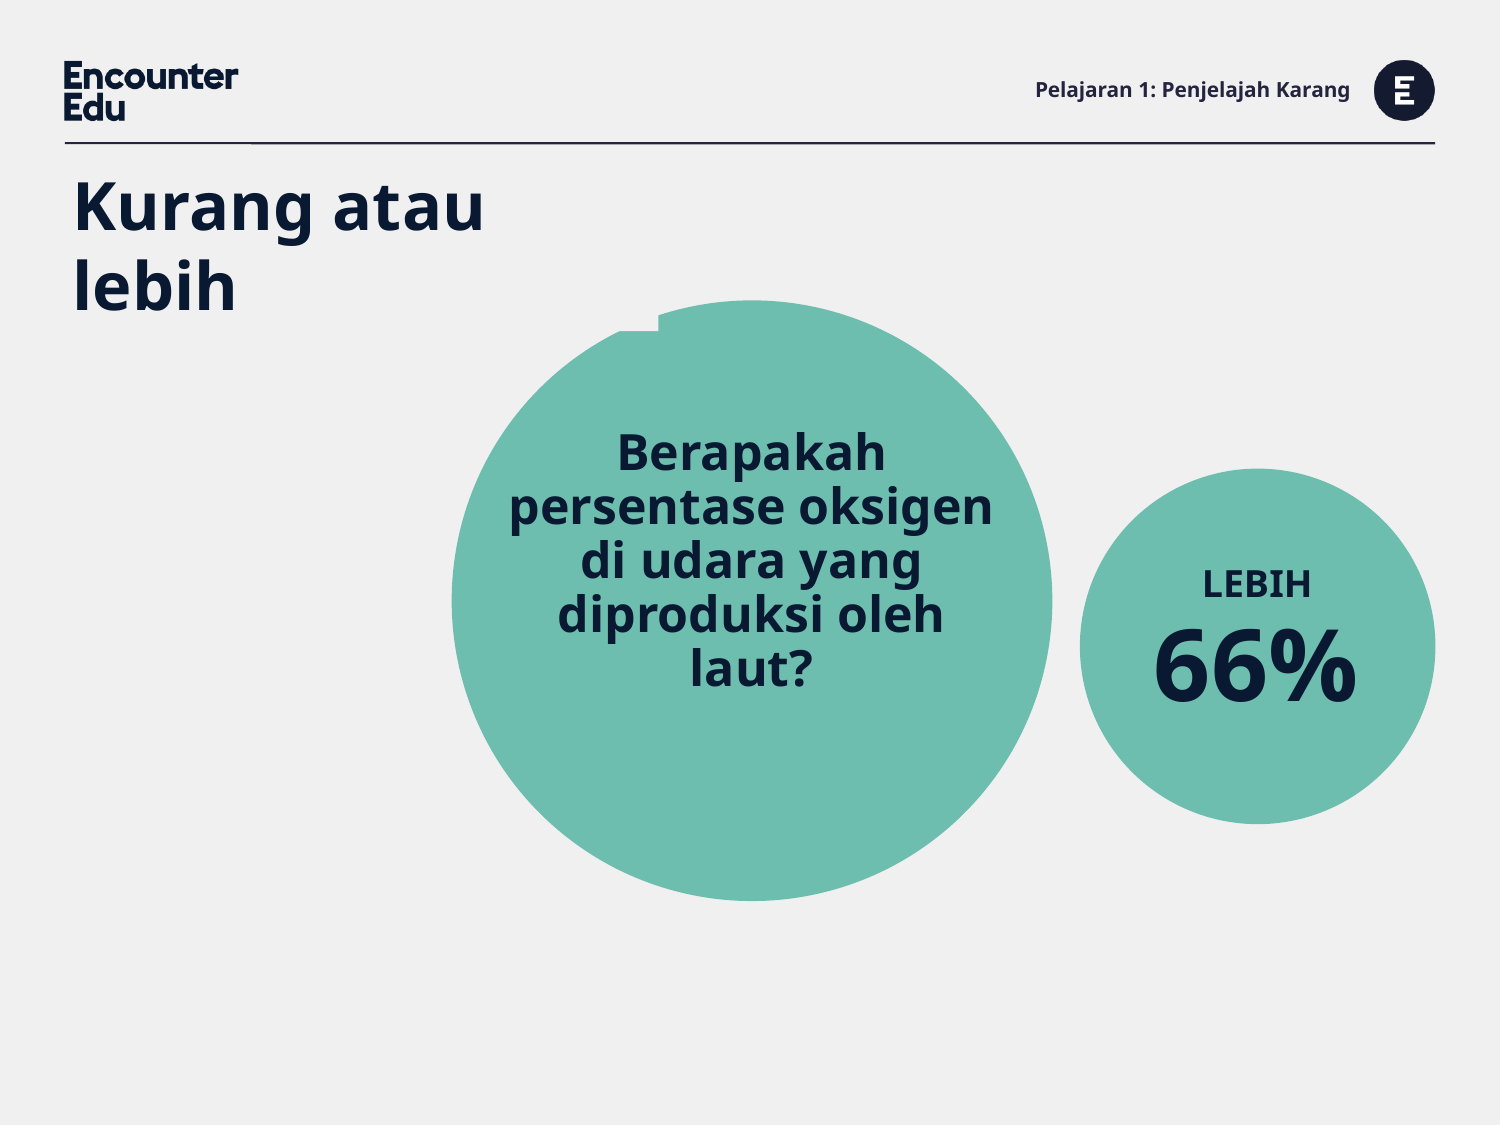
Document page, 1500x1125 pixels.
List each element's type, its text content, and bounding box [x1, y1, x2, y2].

text_box LEBIH [1079, 516, 1435, 655]
title Pelajaran 1: Penjelajah Karang [749, 67, 1359, 114]
list 66% [1097, 655, 1415, 790]
text_box Kurang atau lebih [64, 156, 659, 332]
picture [1372, 58, 1436, 122]
list Berapakah persentase oksigen di udara yang diproduksi oleh laut? [482, 419, 1021, 602]
picture [60, 59, 243, 122]
